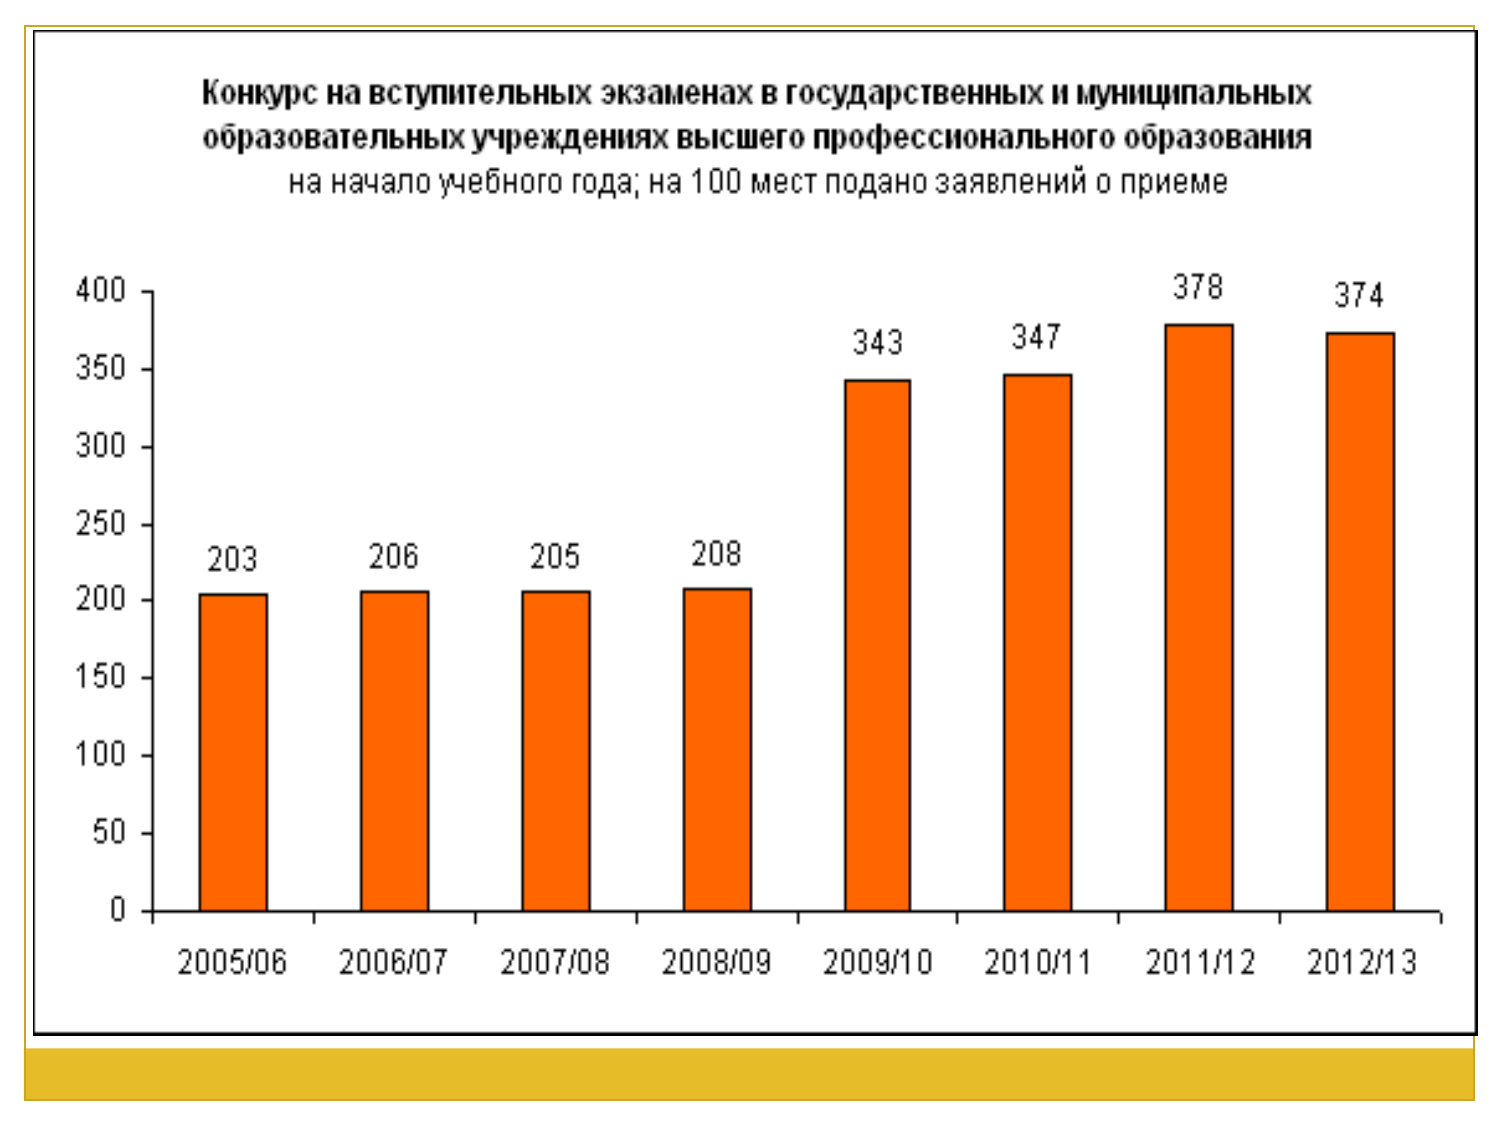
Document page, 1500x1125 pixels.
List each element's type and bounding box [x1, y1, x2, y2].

picture [32, 30, 1478, 1036]
